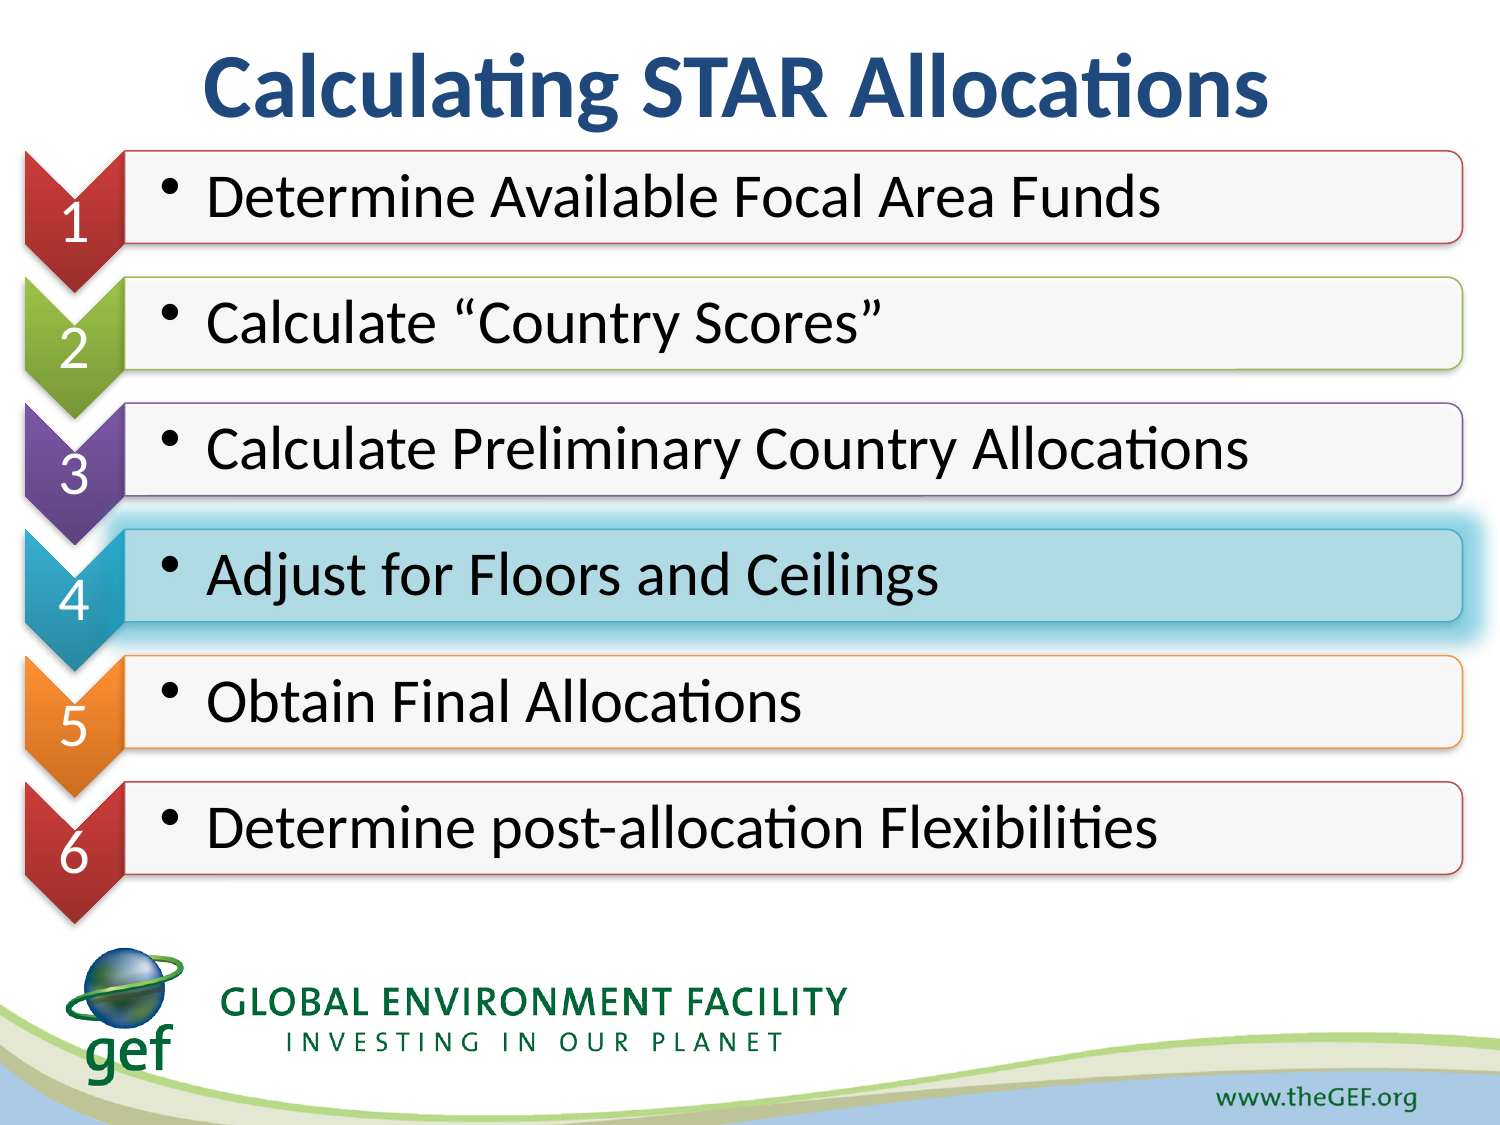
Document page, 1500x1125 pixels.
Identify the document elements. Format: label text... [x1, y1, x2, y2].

title Calculating STAR Allocations [62, 0, 1413, 148]
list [24, 149, 1463, 926]
picture [0, 920, 1500, 1125]
